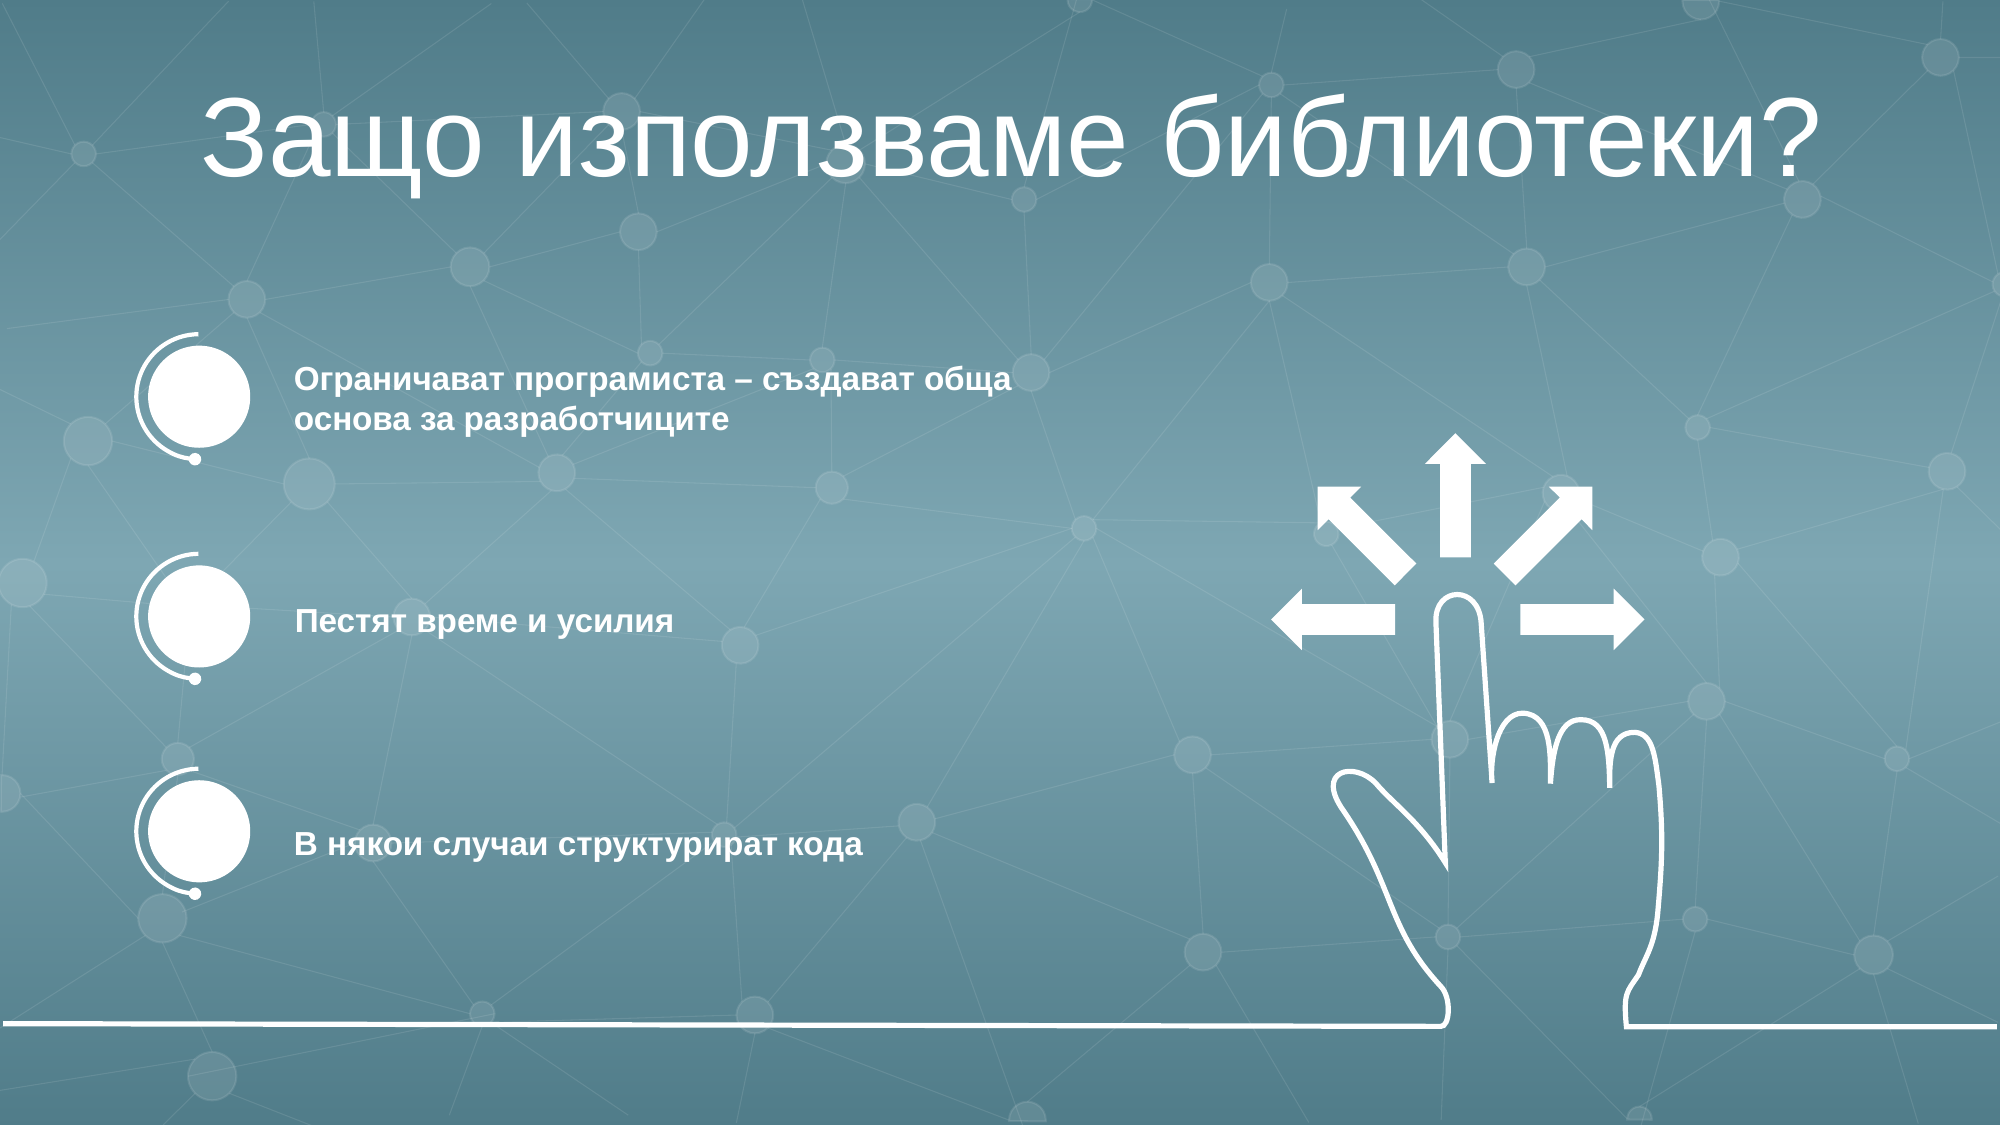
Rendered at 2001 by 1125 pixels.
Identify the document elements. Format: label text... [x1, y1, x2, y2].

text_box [1271, 433, 1645, 651]
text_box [136, 334, 262, 460]
text_box Ограничават програмиста – създават обща основа за разработчиците [276, 349, 1054, 445]
text_box В някои случаи структурират кода [276, 795, 1054, 870]
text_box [136, 553, 262, 679]
text_box [3, 651, 1997, 1028]
text_box Пестят време и усилия [277, 591, 1054, 647]
text_box Защо използваме библиотеки? [78, 80, 1977, 200]
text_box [136, 768, 262, 894]
